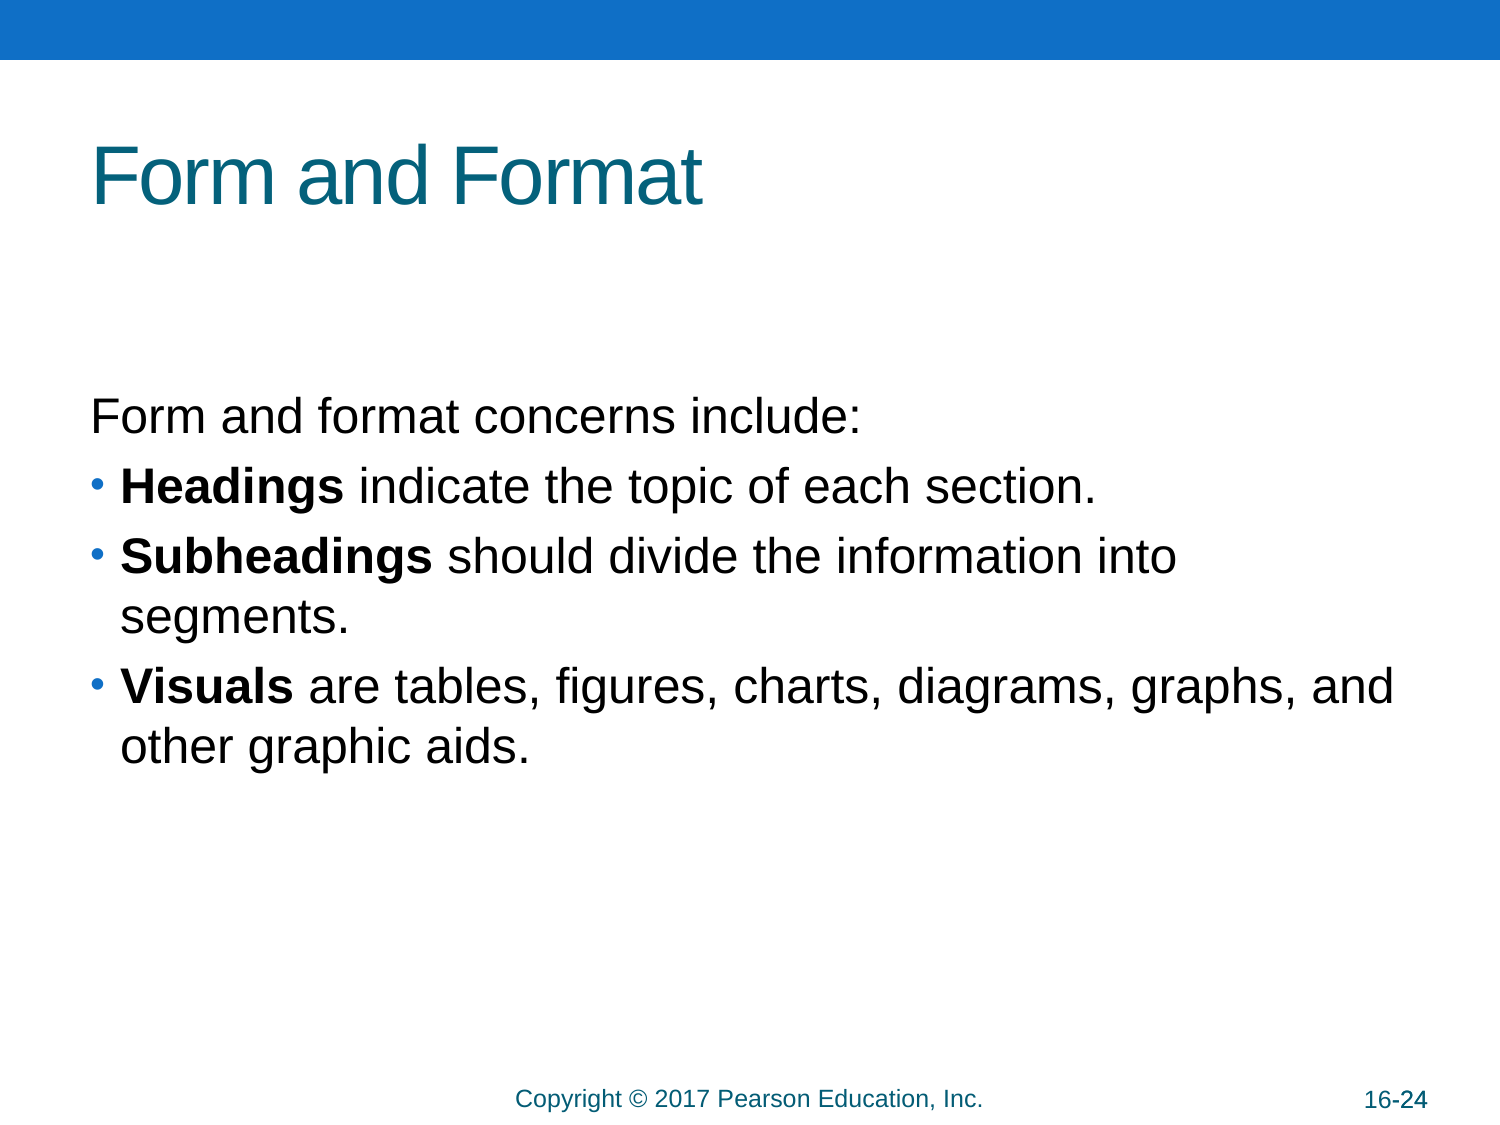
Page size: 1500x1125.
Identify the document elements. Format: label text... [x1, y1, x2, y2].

list Form and format concerns include: Headings indicate the topic of each section. Subheadings should divide the information into segments. Visuals are tables, figures, charts, diagrams, graphs, and other graphic aids. [75, 376, 1425, 1125]
title Form and Format [75, 90, 1425, 253]
